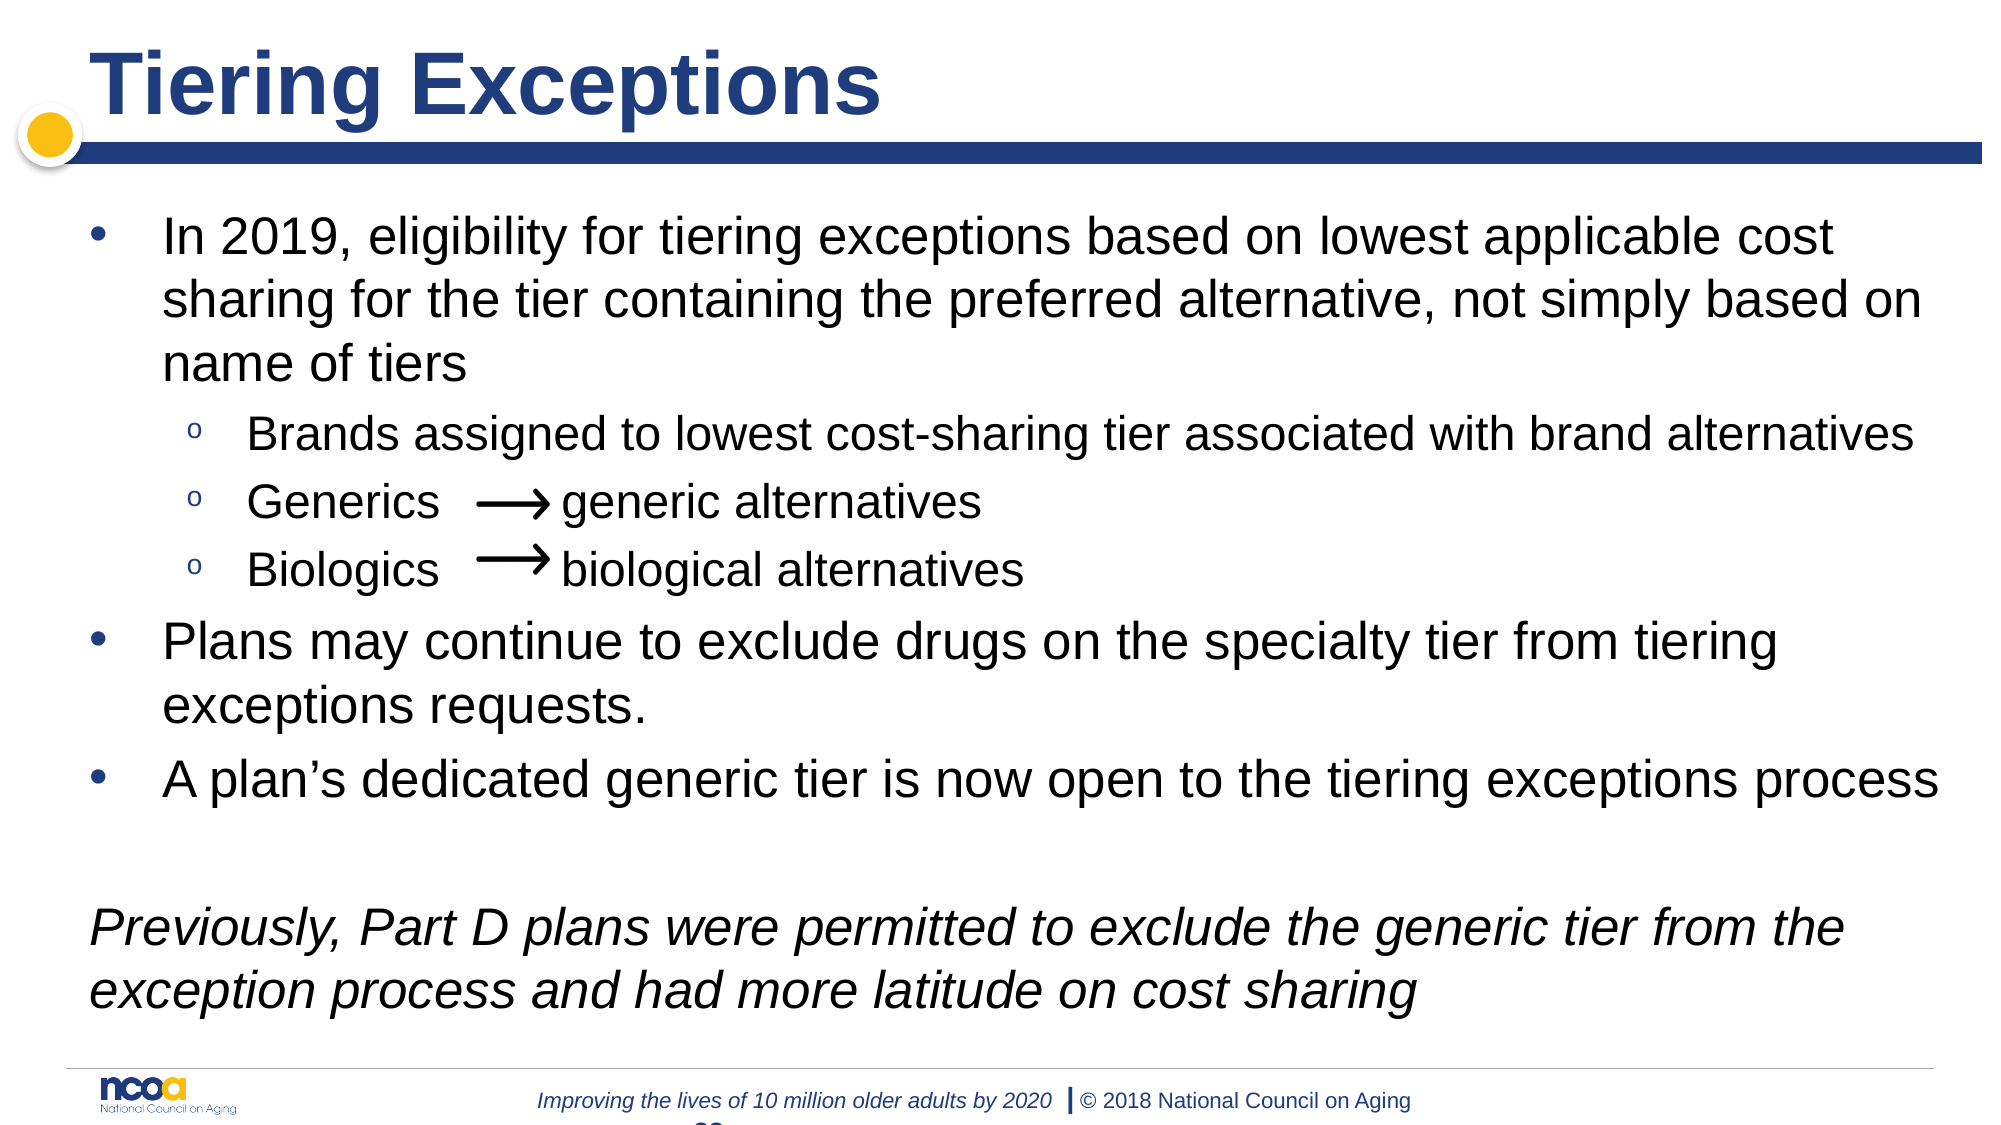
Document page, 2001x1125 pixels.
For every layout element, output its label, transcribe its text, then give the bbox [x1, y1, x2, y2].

list In 2019, eligibility for tiering exceptions based on lowest applicable cost sharing for the tier containing the preferred alternative, not simply based on name of tiers Brands assigned to lowest cost-sharing tier associated with brand alternatives Generics generic alternatives Biologics biological alternatives Plans may continue to exclude drugs on the specialty tier from tiering exceptions requests. A plan’s dedicated generic tier is now open to the tiering exceptions process Previously, Part D plans were permitted to exclude the generic tier from the exception process and had more latitude on cost sharing [75, 194, 1982, 1048]
picture [473, 460, 553, 603]
title Tiering Exceptions [74, 17, 1982, 158]
picture [101, 1077, 236, 1115]
